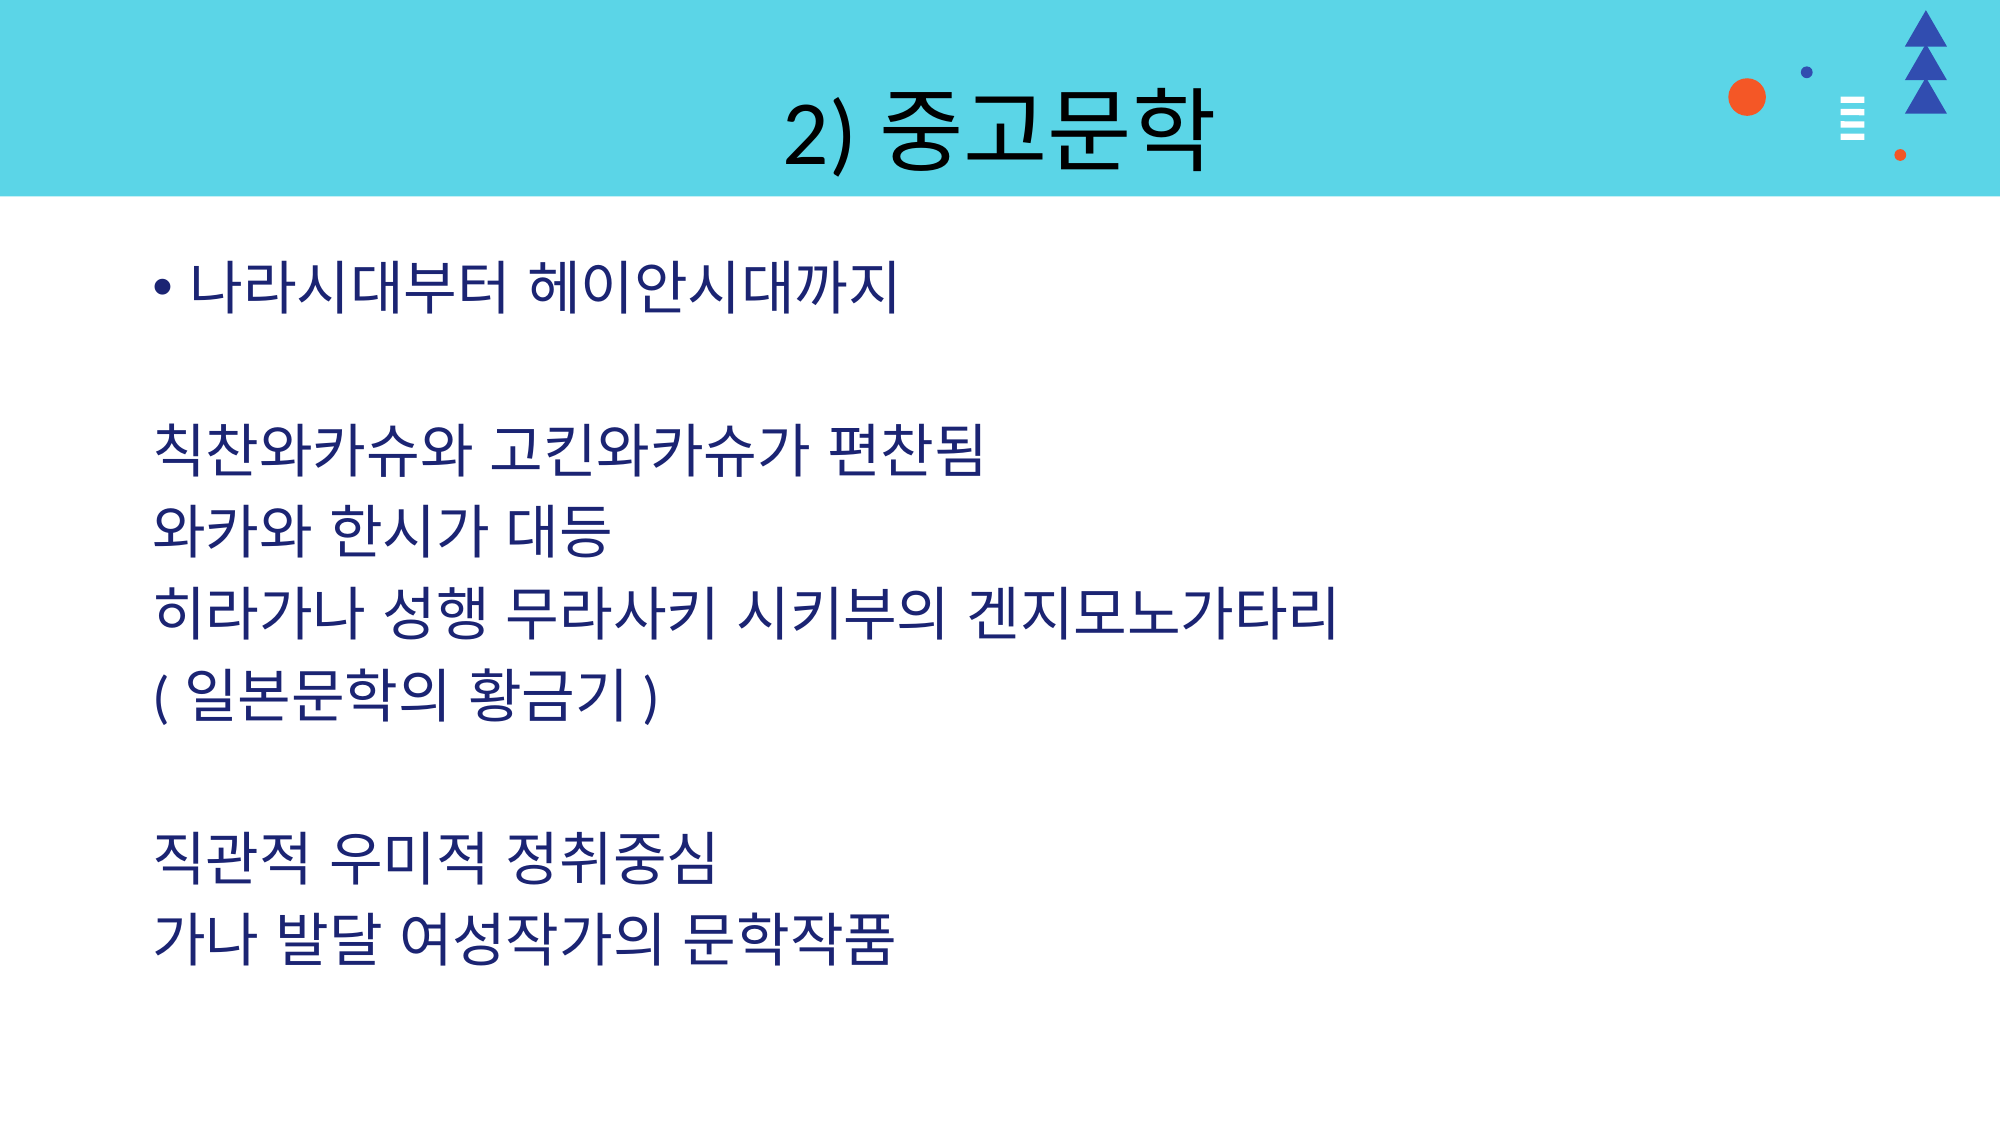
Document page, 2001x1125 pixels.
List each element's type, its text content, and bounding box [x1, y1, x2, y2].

list 나라시대부터 헤이안시대까지 칙찬와카슈와 고킨와카슈가 편찬됨 와카와 한시가 대등 히라가나 성행 무라사키 시키부의 겐지모노가타리 (일본문학의 황금기) 직관적 우미적 정취중심 가나 발달 여성작가의 문학작품 [137, 243, 1863, 1014]
title 2)중고문학 [137, 59, 1863, 197]
